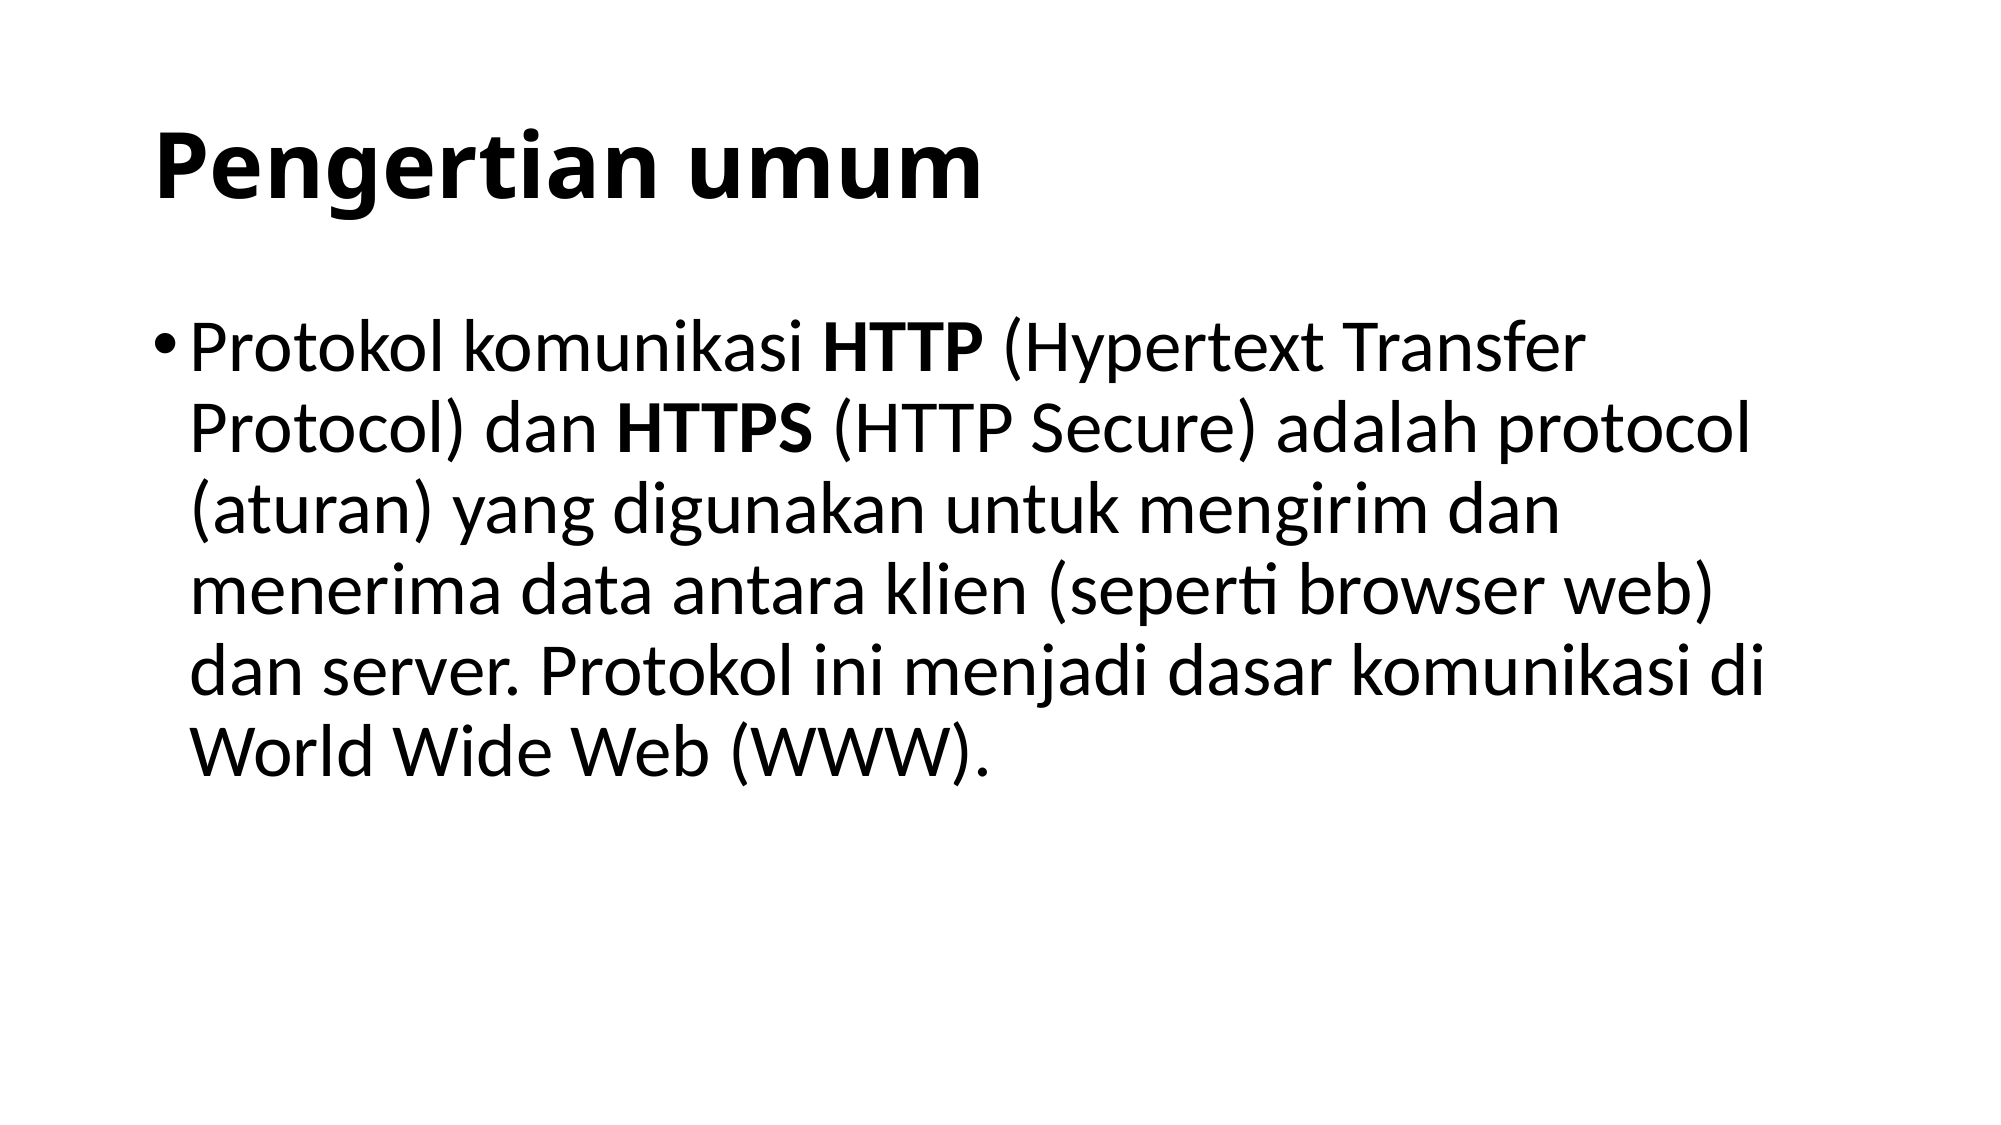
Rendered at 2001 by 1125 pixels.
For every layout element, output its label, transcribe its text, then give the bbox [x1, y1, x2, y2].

list Protokol komunikasi HTTP (Hypertext Transfer Protocol) dan HTTPS (HTTP Secure) adalah protocol (aturan) yang digunakan untuk mengirim dan menerima data antara klien (seperti browser web) dan server. Protokol ini menjadi dasar komunikasi di World Wide Web (WWW). [137, 299, 1863, 1014]
title Pengertian umum [137, 59, 1863, 278]
